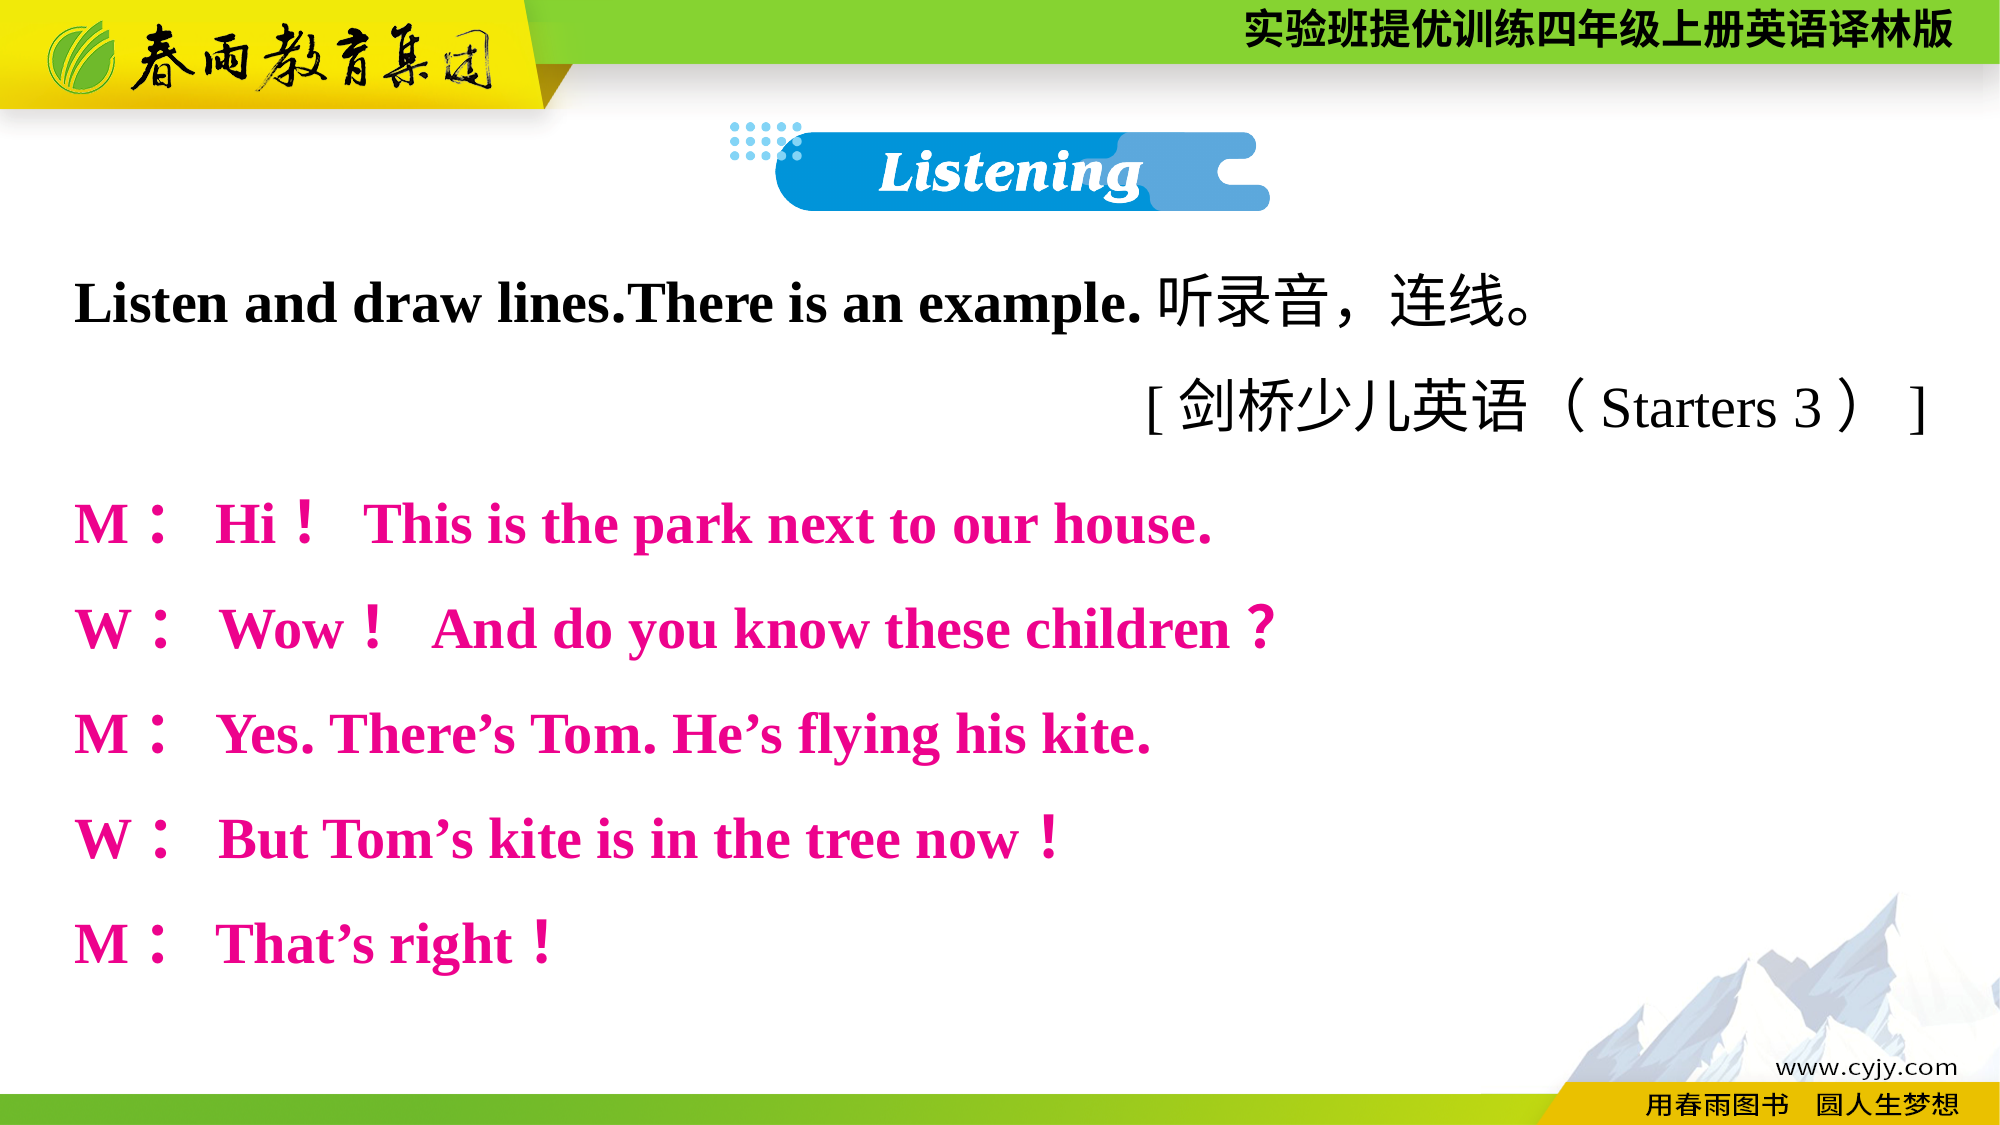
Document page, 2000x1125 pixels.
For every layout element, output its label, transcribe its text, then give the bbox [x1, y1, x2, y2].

picture [0, 0, 2000, 1125]
list Listen and draw lines.There is an example.听录音，连线。 [剑桥少儿英语（Starters 3）] [59, 221, 1944, 436]
text_box M：Hi！This is the park next to our house. W：Wow！And do you know these children？ M：Yes. There’s Tom. He’s flying his kite. W：But Tom’s kite is in the tree now！ M：That’s right！ [59, 442, 1944, 983]
